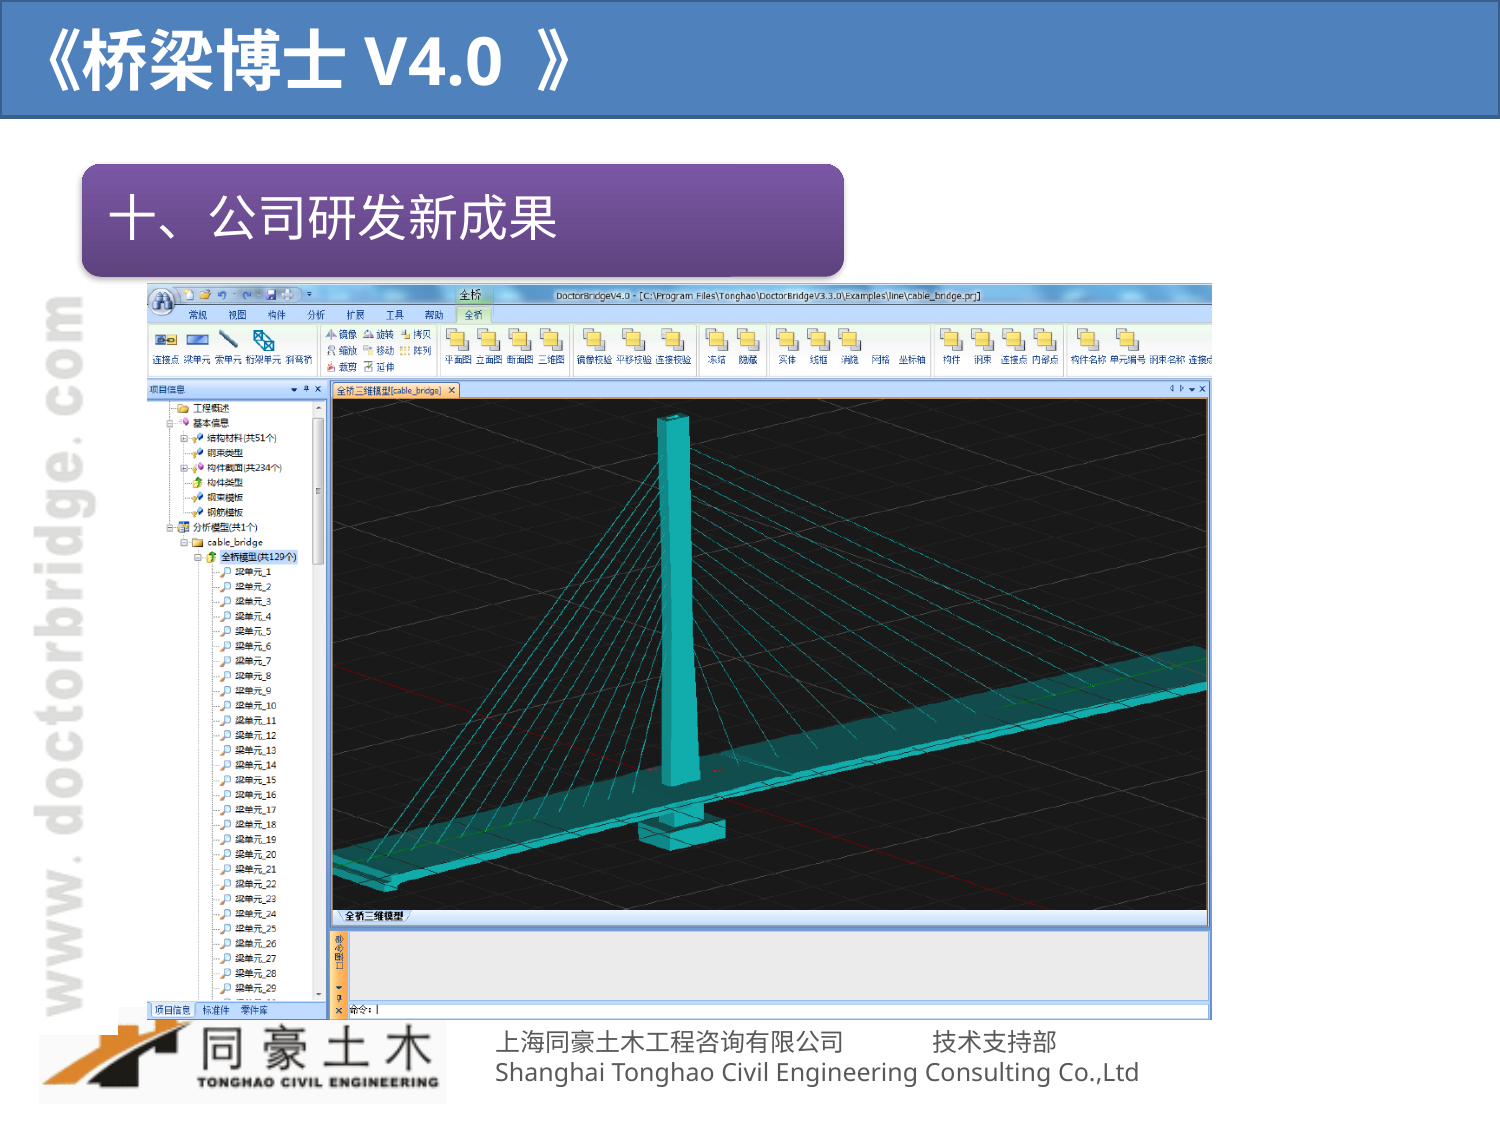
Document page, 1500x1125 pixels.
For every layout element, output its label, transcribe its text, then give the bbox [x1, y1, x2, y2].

text_box 上海同豪土木工程咨询有限公司 技术支持部 Shanghai Tonghao Civil Engineering Consulting Co.,Ltd [480, 1019, 1442, 1095]
picture [5, 283, 1213, 1104]
text_box 《桥梁博士V4.0 》 [0, 0, 1500, 119]
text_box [81, 163, 844, 299]
